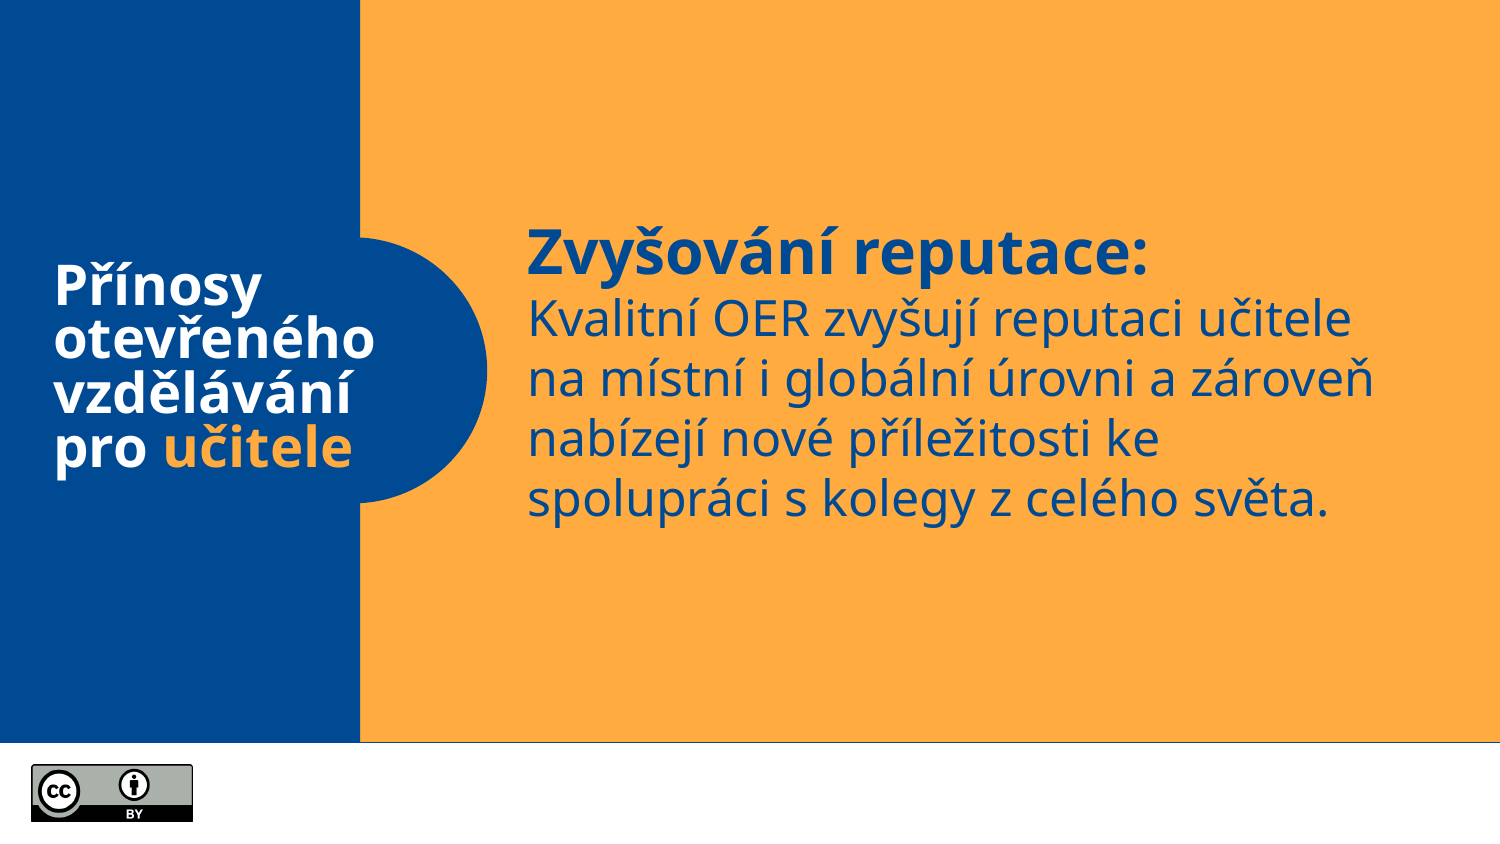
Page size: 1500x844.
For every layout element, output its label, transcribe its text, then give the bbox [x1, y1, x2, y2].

picture [31, 764, 193, 822]
text_box [300, 493, 405, 504]
text_box Zvyšování reputace: Kvalitní OER zvyšují reputaci učitele na místní i globální úrovni a zároveň nabízejí nové příležitosti ke spolupráci s kolegy z celého světa. [512, 196, 1409, 542]
text_box Přínosy otevřeného vzdělávání pro učitele [38, 246, 421, 493]
text_box [304, 237, 401, 246]
text_box [0, 0, 361, 742]
text_box [421, 255, 488, 485]
text_box [0, 750, 1500, 844]
